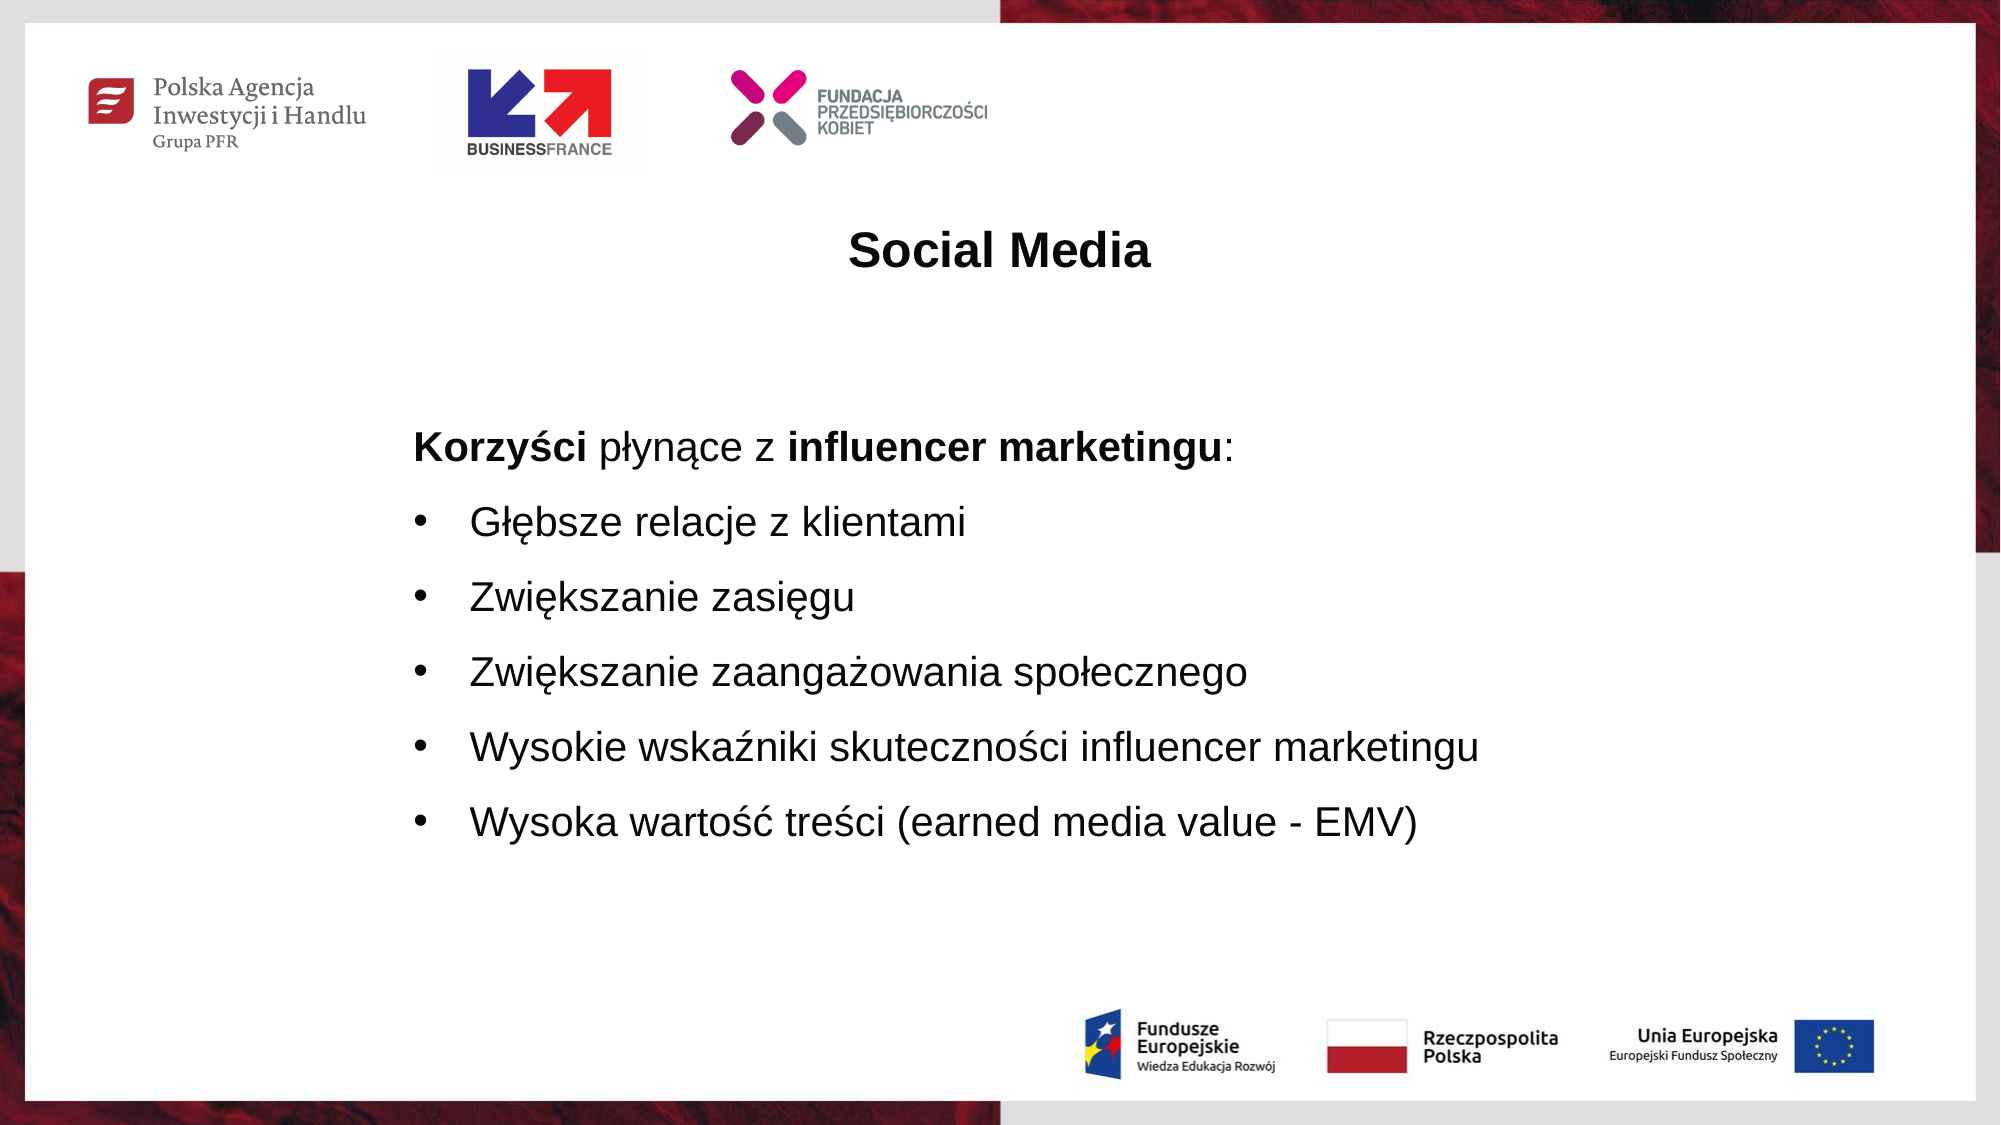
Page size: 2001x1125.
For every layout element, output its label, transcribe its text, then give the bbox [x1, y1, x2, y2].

text_box Korzyści płynące z influencer marketingu: Głębsze relacje z klientami Zwiększanie zasięgu Zwiększanie zaangażowania społecznego Wysokie wskaźniki skuteczności influencer marketingu Wysoka wartość treści (earned media value - EMV) [409, 416, 1591, 850]
picture [0, 0, 2001, 1125]
text_box Social Media [453, 213, 1547, 282]
